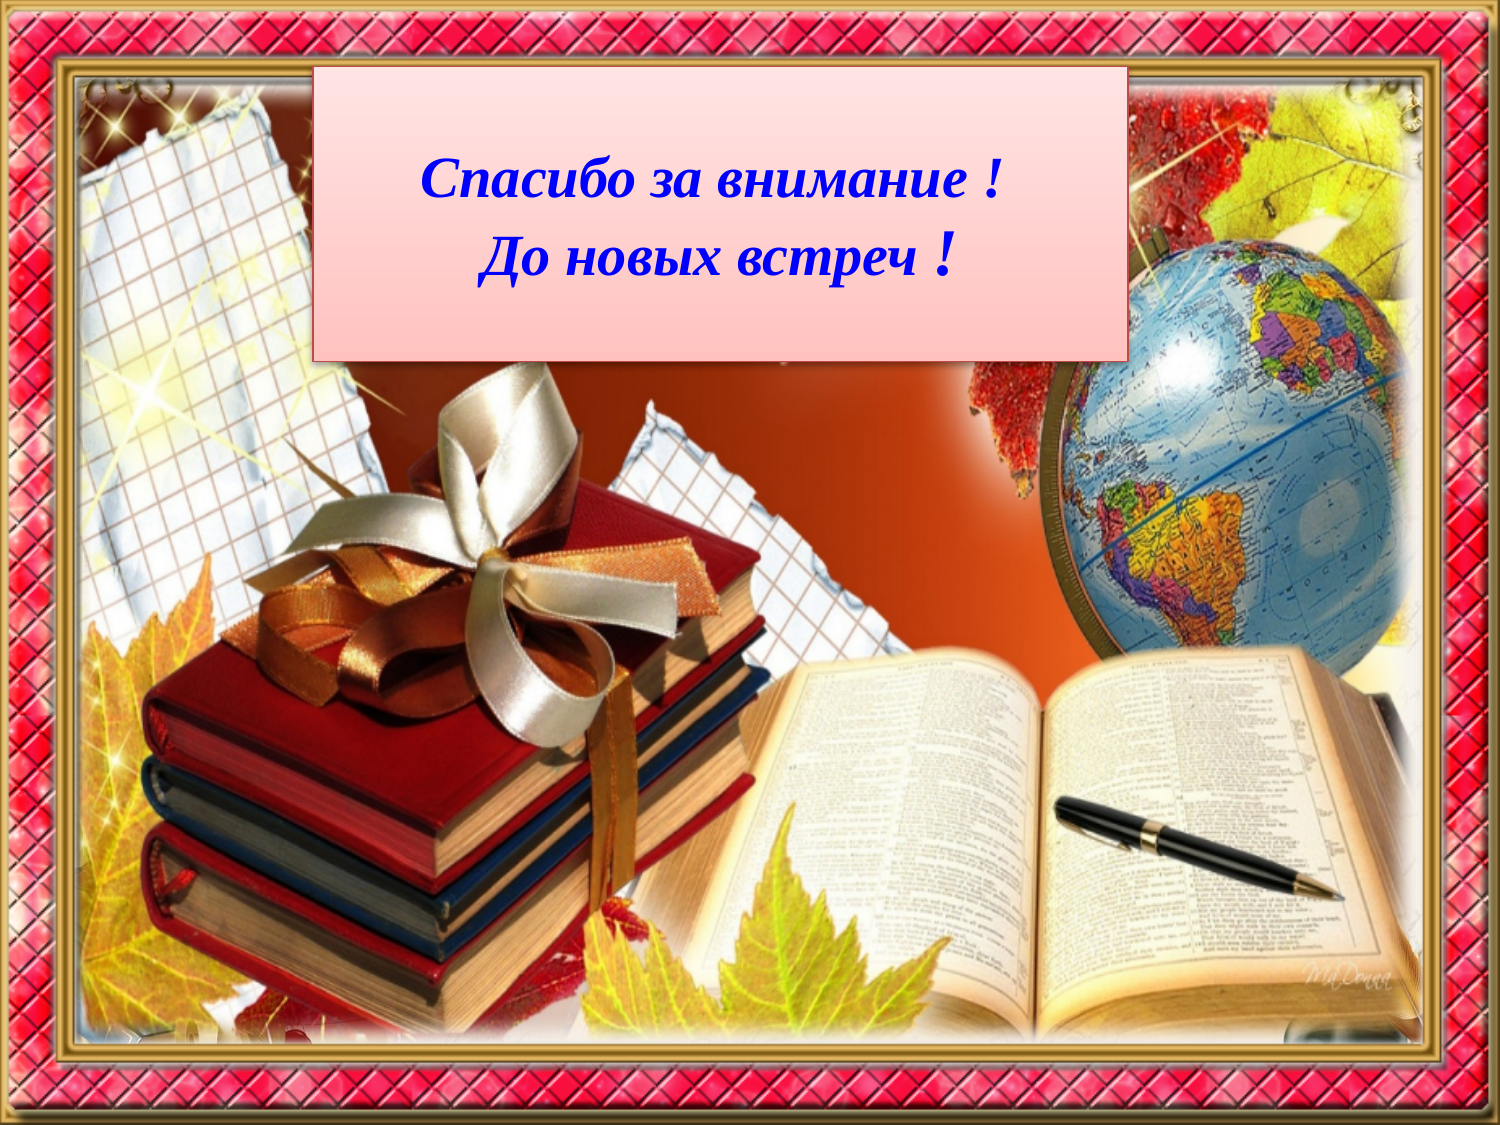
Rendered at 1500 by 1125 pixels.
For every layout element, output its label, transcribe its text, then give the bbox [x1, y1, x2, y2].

picture [0, 0, 1500, 1125]
title Спасибо за внимание ! До новых встреч ! [312, 66, 1129, 362]
